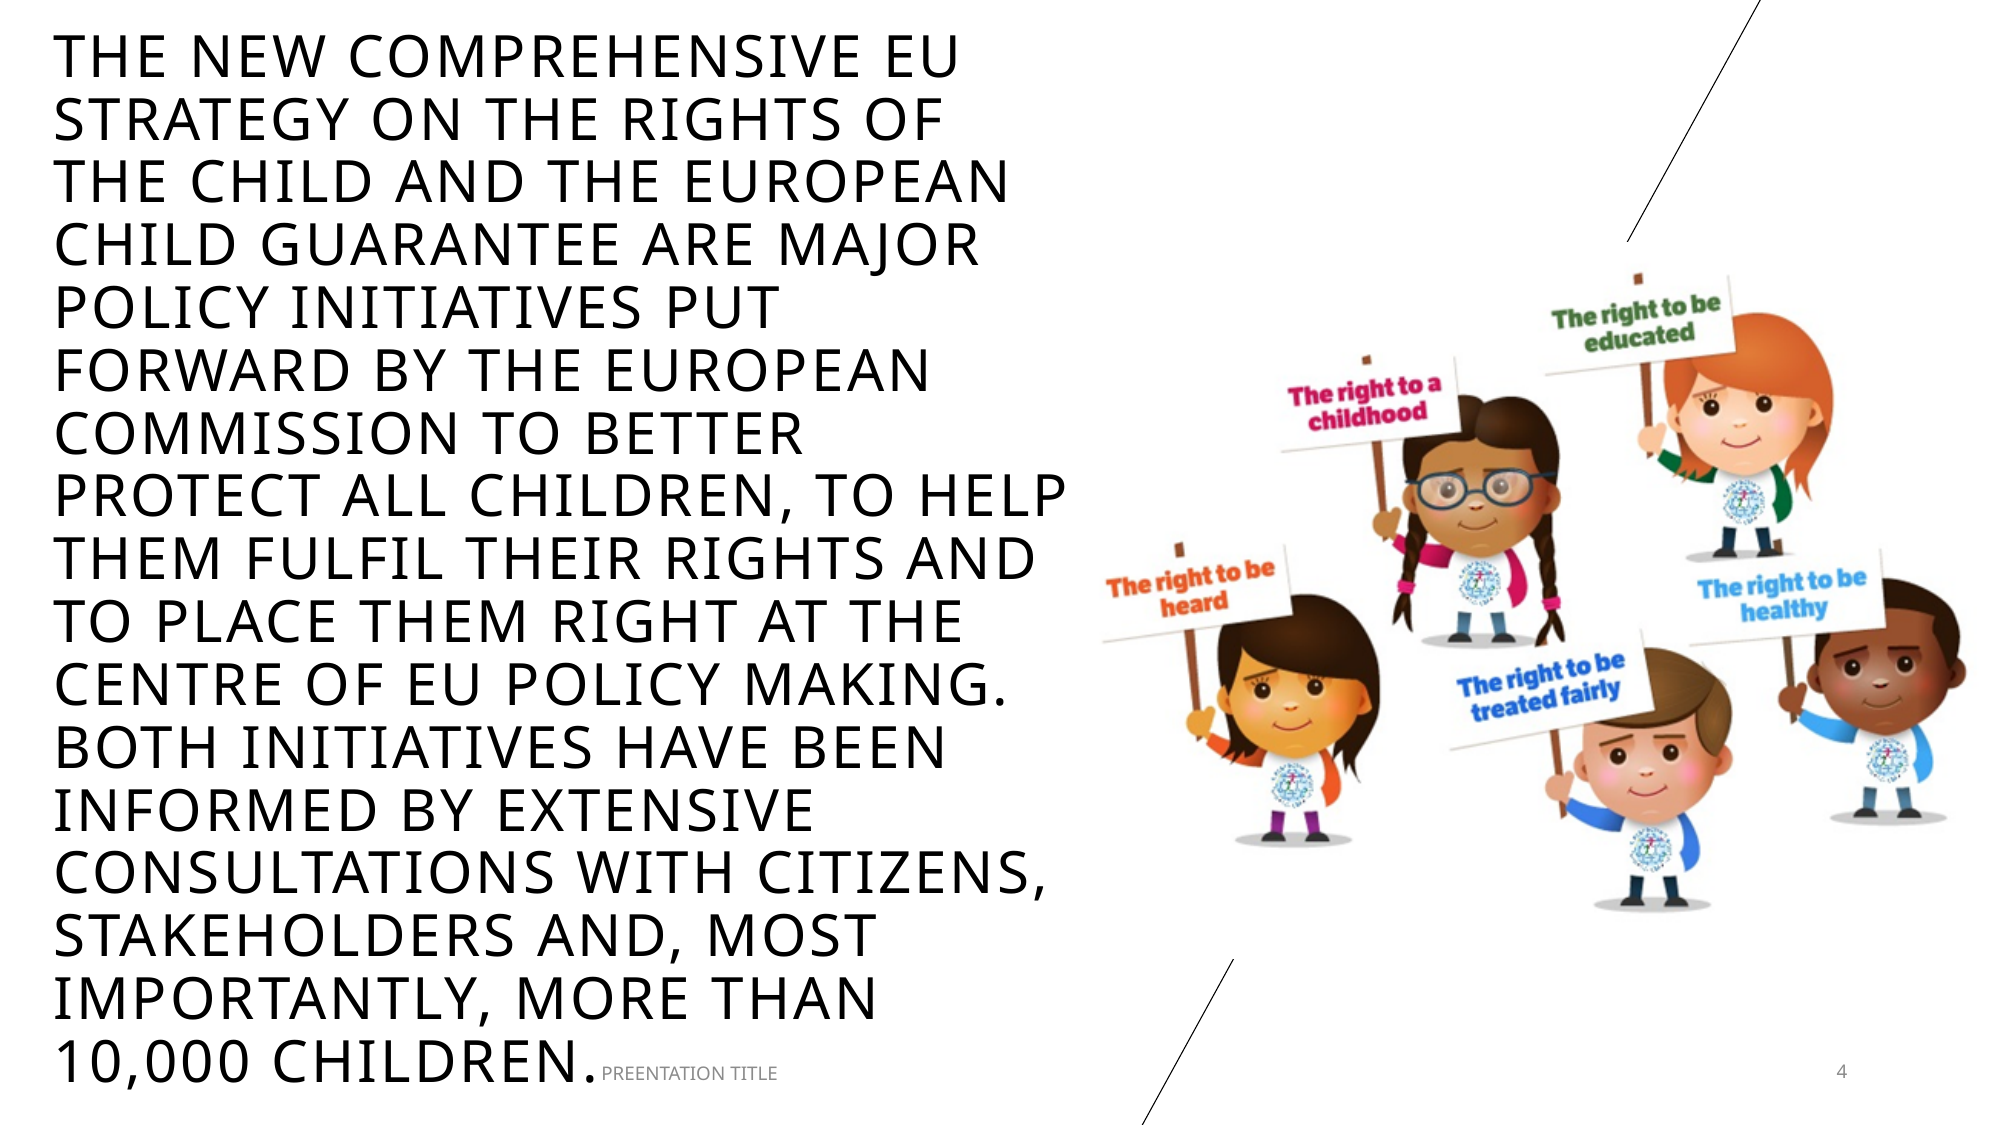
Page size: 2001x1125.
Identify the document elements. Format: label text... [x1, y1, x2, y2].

list ​ [223, 600, 1062, 851]
footer PREENTATION TITLE [404, 1042, 975, 1103]
title The new comprehensive EU Strategy on the Rights of the Child and the European Child Guarantee are major policy initiatives put forward by the European Commission to better protect all children, to help them fulfil their rights and to place them right at the centre of EU policy making. Both initiatives have been informed by extensive consultations with citizens, stakeholders and, most importantly, more than 10,000 children. [38, 0, 1095, 1103]
slide_number 4 [1412, 1042, 1863, 1103]
picture [1078, 242, 2000, 959]
